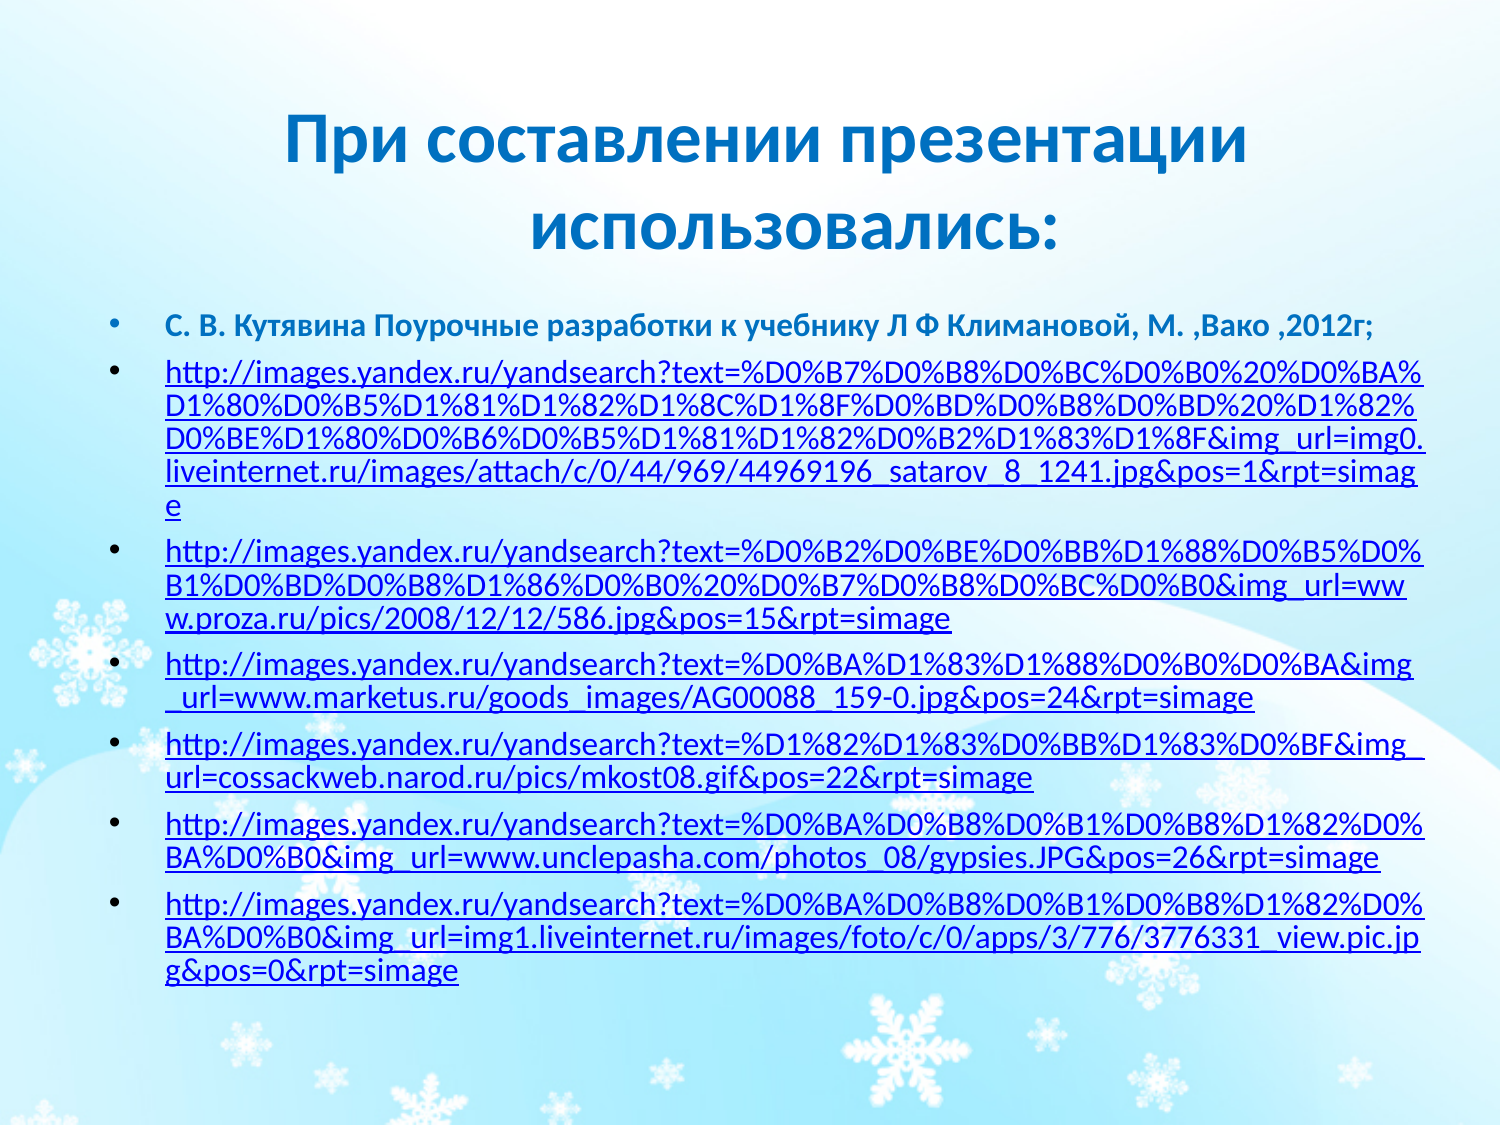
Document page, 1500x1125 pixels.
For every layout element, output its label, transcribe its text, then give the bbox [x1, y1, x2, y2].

text_box При составлении презентации использовались: С. В. Кутявина Поурочные разработки к учебнику Л Ф Климановой, М. ,Вако ,2012г; http://images.yandex.ru/yandsearch?text=%D0%B7%D0%B8%D0%BC%D0%B0%20%D0%BA%D1%80%D0%B5%D1%81%D1%82%D1%8C%D1%8F%D0%BD%D0%B8%D0%BD%20%D1%82%D0%BE%D1%80%D0%B6%D0%B5%D1%81%D1%82%D0%B2%D1%83%D1%8F&img_url=img0.liveinternet.ru/images/attach/c/0/44/969/44969196_satarov_8_1241.jpg&pos=1&rpt=simage http://images.yandex.ru/yandsearch?text=%D0%B2%D0%BE%D0%BB%D1%88%D0%B5%D0%B1%D0%BD%D0%B8%D1%86%D0%B0%20%D0%B7%D0%B8%D0%BC%D0%B0&img_url=www.proza.ru/pics/2008/12/12/586.jpg&pos=15&rpt=simage http://images.yandex.ru/yandsearch?text=%D0%BA%D1%83%D1%88%D0%B0%D0%BA&img_url=www.marketus.ru/goods_images/AG00088_159-0.jpg&pos=24&rpt=simage http://images.yandex.ru/yandsearch?text=%D1%82%D1%83%D0%BB%D1%83%D0%BF&img_url=cossackweb.narod.ru/pics/mkost08.gif&pos=22&rpt=simage http://images.yandex.ru/yandsearch?text=%D0%BA%D0%B8%D0%B1%D0%B8%D1%82%D0%BA%D0%B0&img_url=www.unclepasha.com/photos_08/gypsies.JPG&pos=26&rpt=simage http://images.yandex.ru/yandsearch?text=%D0%BA%D0%B8%D0%B1%D0%B8%D1%82%D0%BA%D0%B0&img_url=img1.liveinternet.ru/images/foto/c/0/apps/3/776/3776331_view.pic.jpg&pos=0&rpt=simage [93, 81, 1442, 1090]
picture [0, 0, 1500, 1125]
